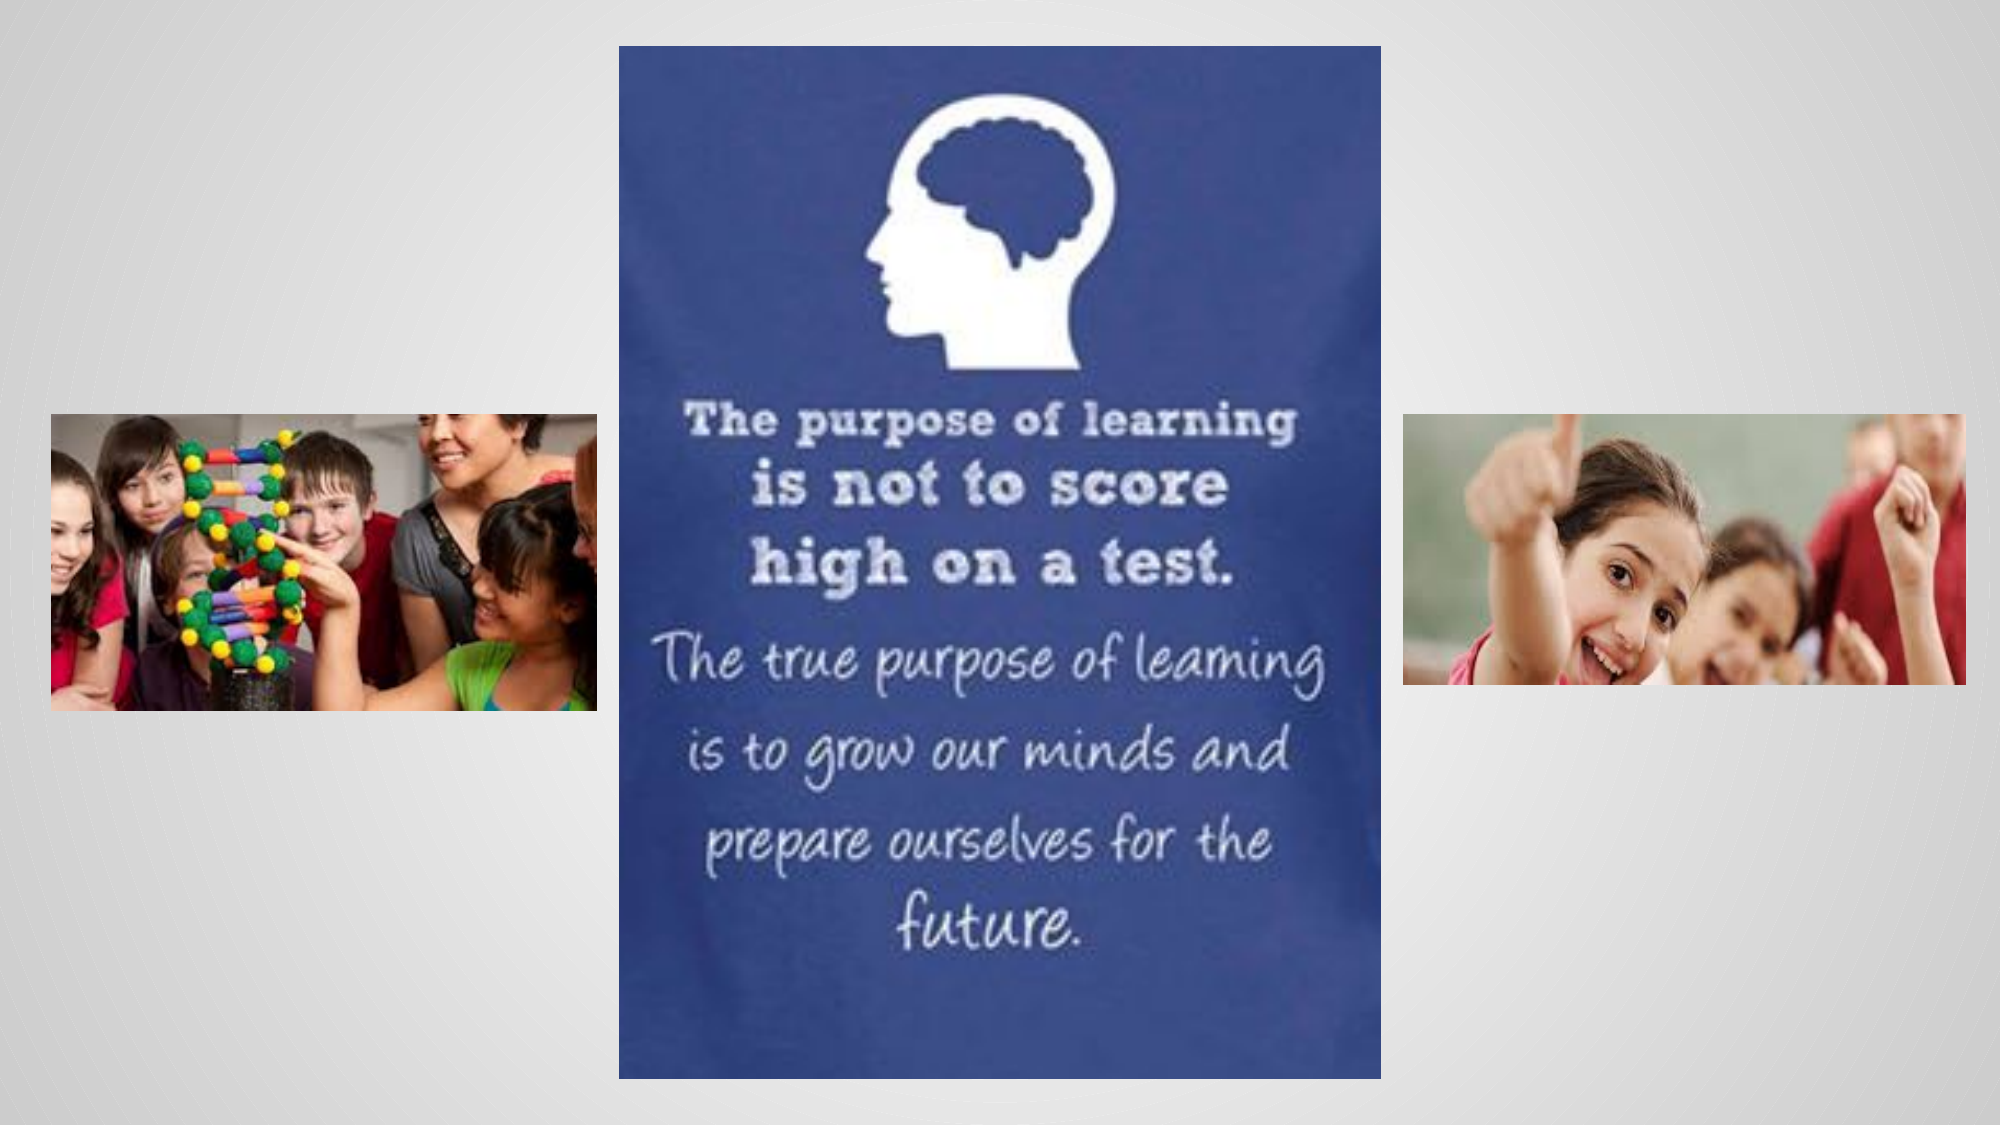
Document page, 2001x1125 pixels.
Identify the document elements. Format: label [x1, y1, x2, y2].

picture [51, 413, 598, 711]
picture [619, 45, 1381, 1080]
picture [1402, 413, 1967, 686]
